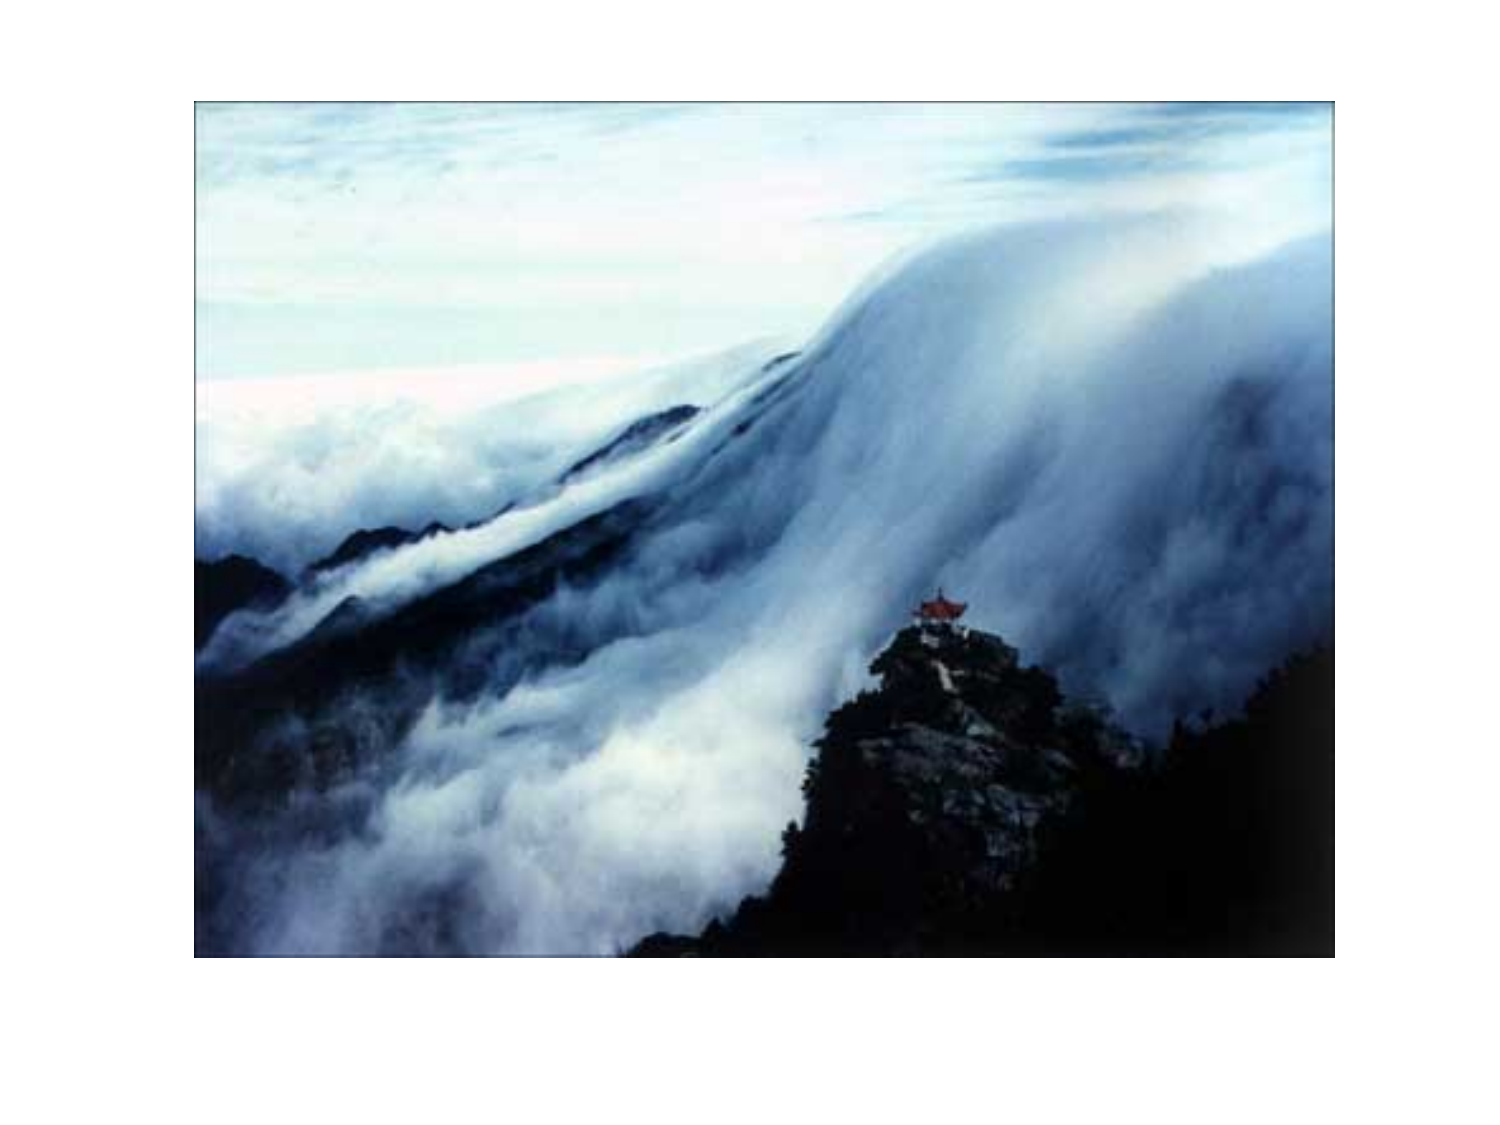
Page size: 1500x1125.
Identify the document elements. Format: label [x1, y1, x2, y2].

picture [194, 101, 1335, 959]
